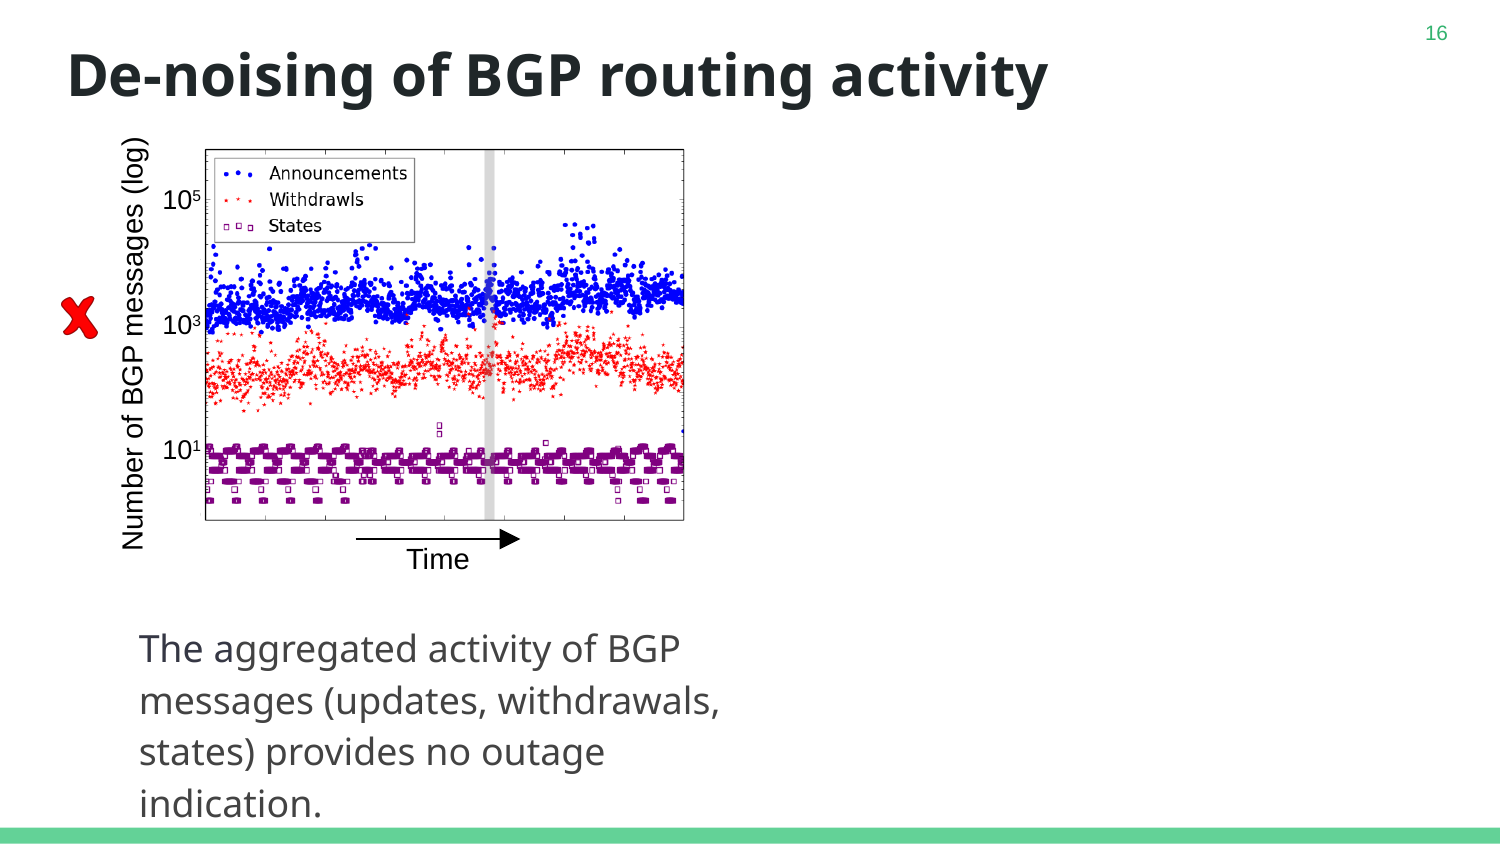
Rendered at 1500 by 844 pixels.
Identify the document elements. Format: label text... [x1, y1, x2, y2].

text_box 103 [142, 292, 195, 338]
list The aggregated activity of BGP messages (updates, withdrawals, states) provides no outage indication. [123, 603, 797, 772]
text_box Time [389, 548, 487, 570]
title De-noising of BGP routing activity [51, 23, 1476, 117]
slide_number 16 [1410, 0, 1500, 65]
text_box Number of BGP messages (log) [98, 120, 143, 568]
text_box 105 [142, 167, 195, 212]
text_box 101 [142, 417, 195, 462]
picture [60, 296, 99, 339]
picture [200, 142, 707, 526]
